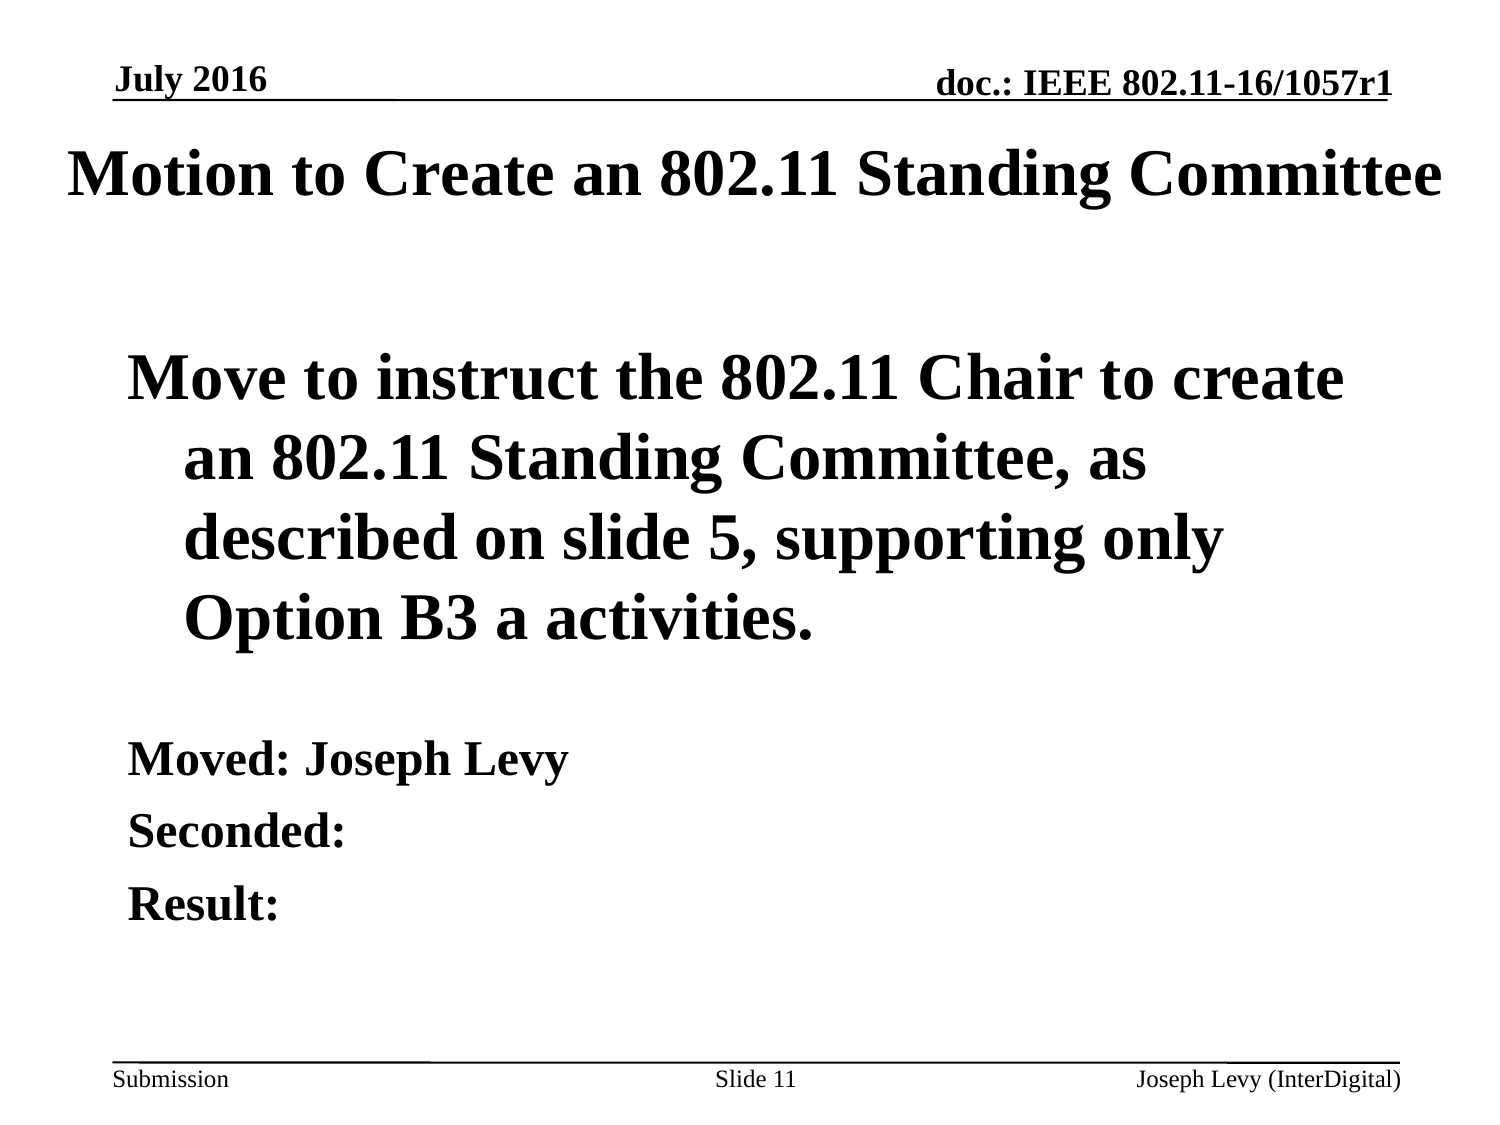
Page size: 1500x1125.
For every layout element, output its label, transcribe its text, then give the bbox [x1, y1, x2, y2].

title Motion to Create an 802.11 Standing Committee [37, 112, 1476, 226]
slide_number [114, 54, 423, 100]
footer Joseph Levy (InterDigital) [878, 1061, 1402, 1093]
list Move to instruct the 802.11 Chair to create an 802.11 Standing Committee, as described on slide 5, supporting only Option B3 a activities. Moved: Joseph Levy Seconded: Result: [112, 324, 1388, 1000]
slide_number Slide 11 [712, 1061, 800, 1123]
